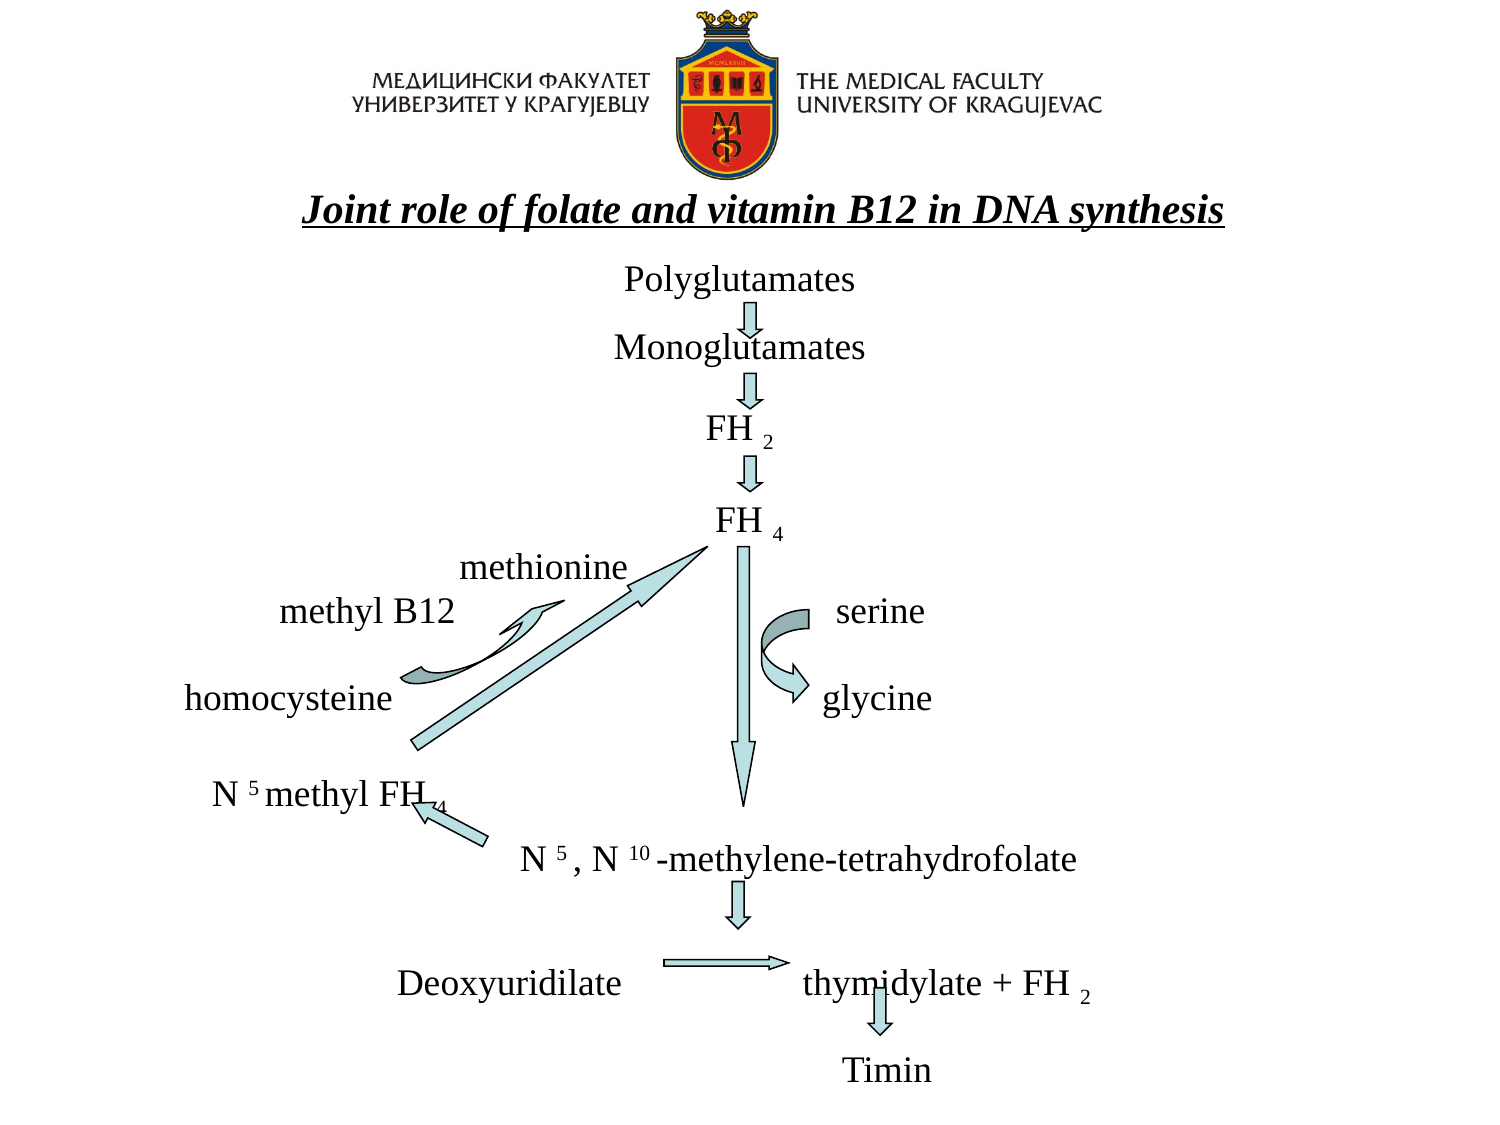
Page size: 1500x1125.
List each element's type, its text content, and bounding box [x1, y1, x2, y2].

text_box [664, 956, 789, 970]
text_box [738, 456, 762, 492]
picture [328, 0, 1125, 148]
text_box [738, 373, 762, 409]
text_box [738, 302, 762, 339]
text_box [731, 546, 756, 807]
text_box [412, 802, 489, 847]
list Polyglutamates Monoglutamates FH 2 FH 4 methionine methyl B12 serine homocysteine glycine N 5 methyl FH 4 N 5 , N 10 -methylene-tetrahydrofolate Deoxyuridilate thymidylate + FH 2 Timin [64, 255, 1415, 1125]
text_box [410, 546, 708, 751]
text_box [726, 881, 751, 929]
text_box [761, 609, 809, 703]
title Joint role of folate and vitamin B12 in DNA synthesis [88, 148, 1439, 265]
text_box [868, 987, 892, 1036]
text_box [400, 600, 565, 684]
